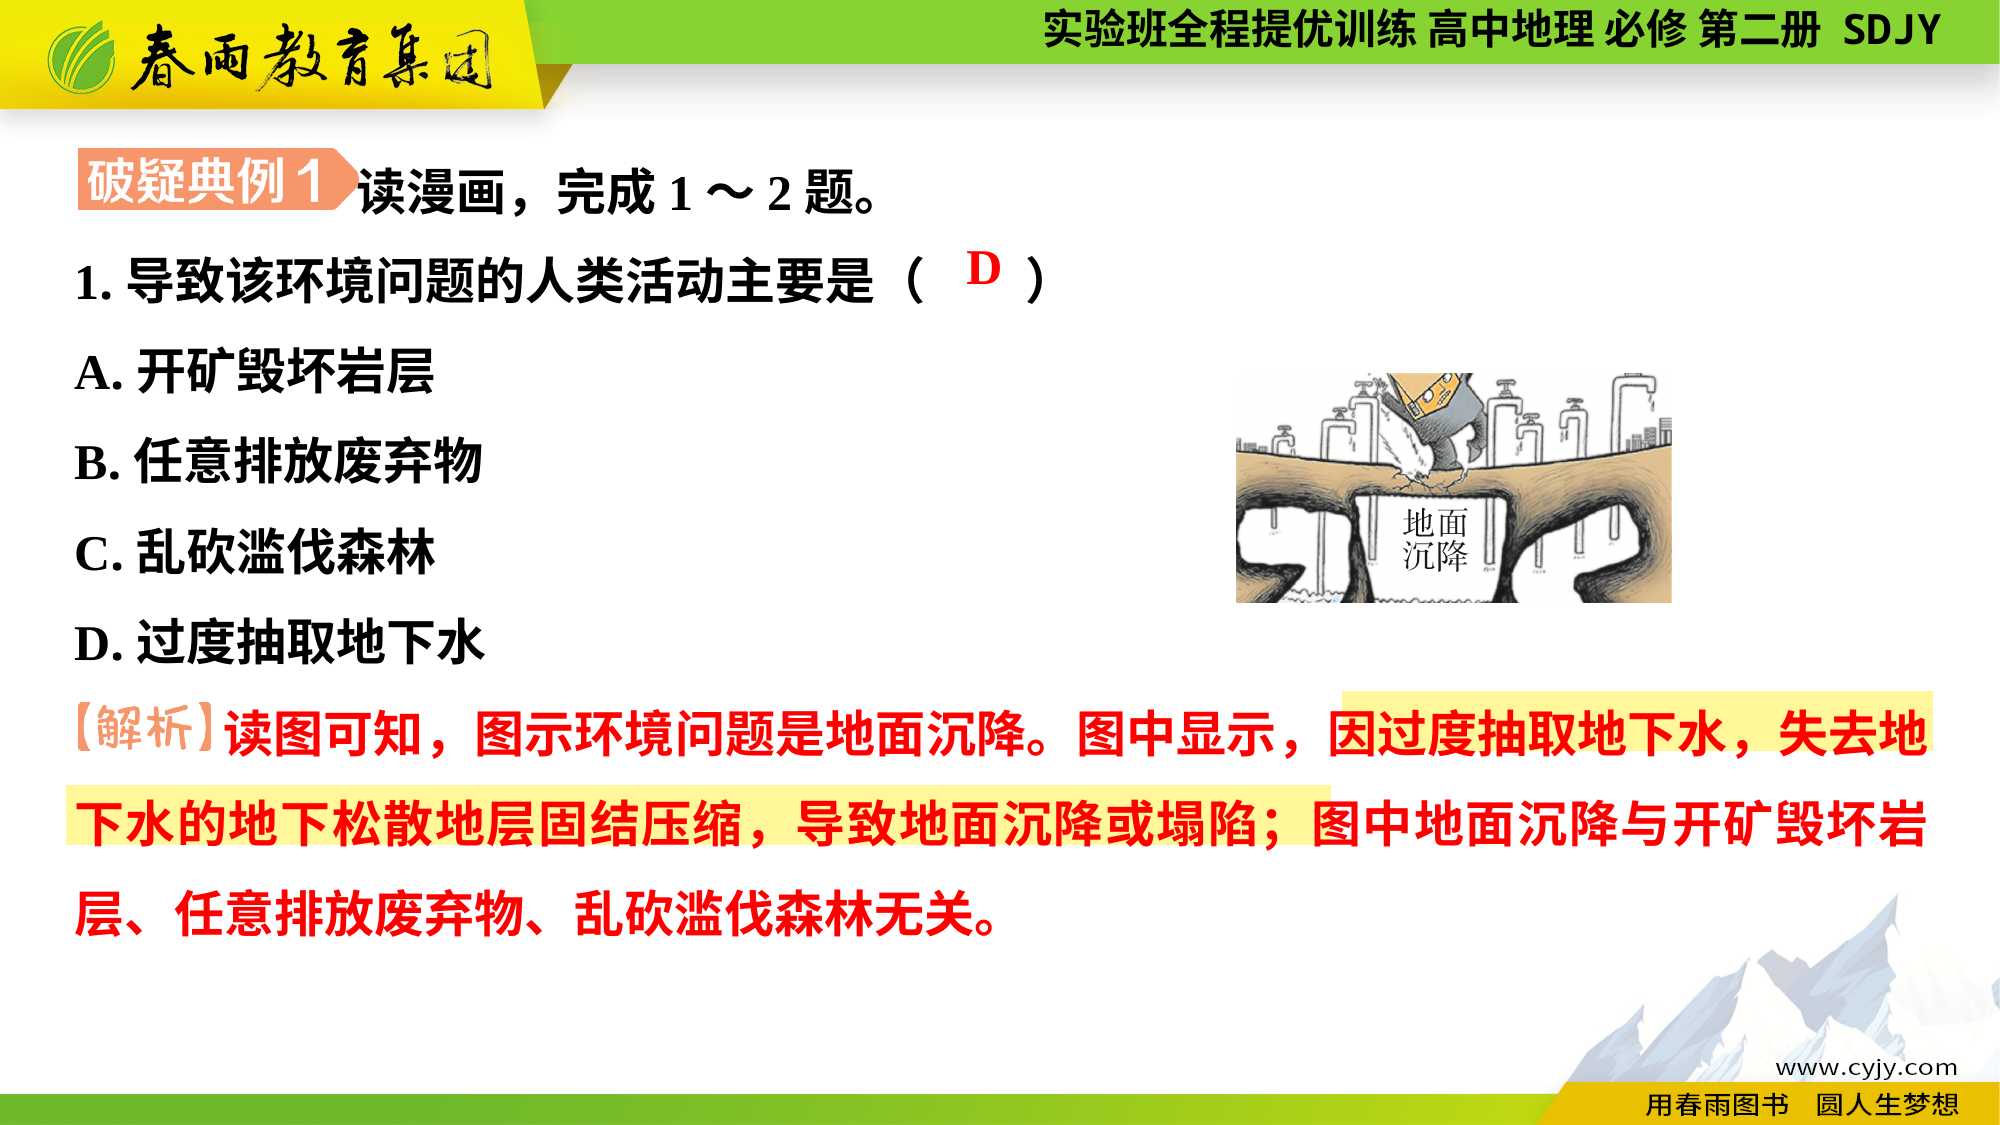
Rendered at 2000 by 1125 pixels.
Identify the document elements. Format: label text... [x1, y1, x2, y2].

picture [0, 0, 2000, 1125]
list 读漫画，完成1～2题。 1.导致该环境问题的人类活动主要是（ ） A.开矿毁坏岩层 B.任意排放废弃物 C.乱砍滥伐森林 D.过度抽取地下水 [59, 122, 1944, 664]
text_box 读图可知，图示环境问题是地面沉降。图中显示，因过度抽取地下水，失去地下水的地下松散地层固结压缩，导致地面沉降或塌陷；图中地面沉降与开矿毁坏岩层、任意排放废弃物、乱砍滥伐森林无关。 [59, 664, 1944, 950]
text_box D [951, 227, 1018, 303]
